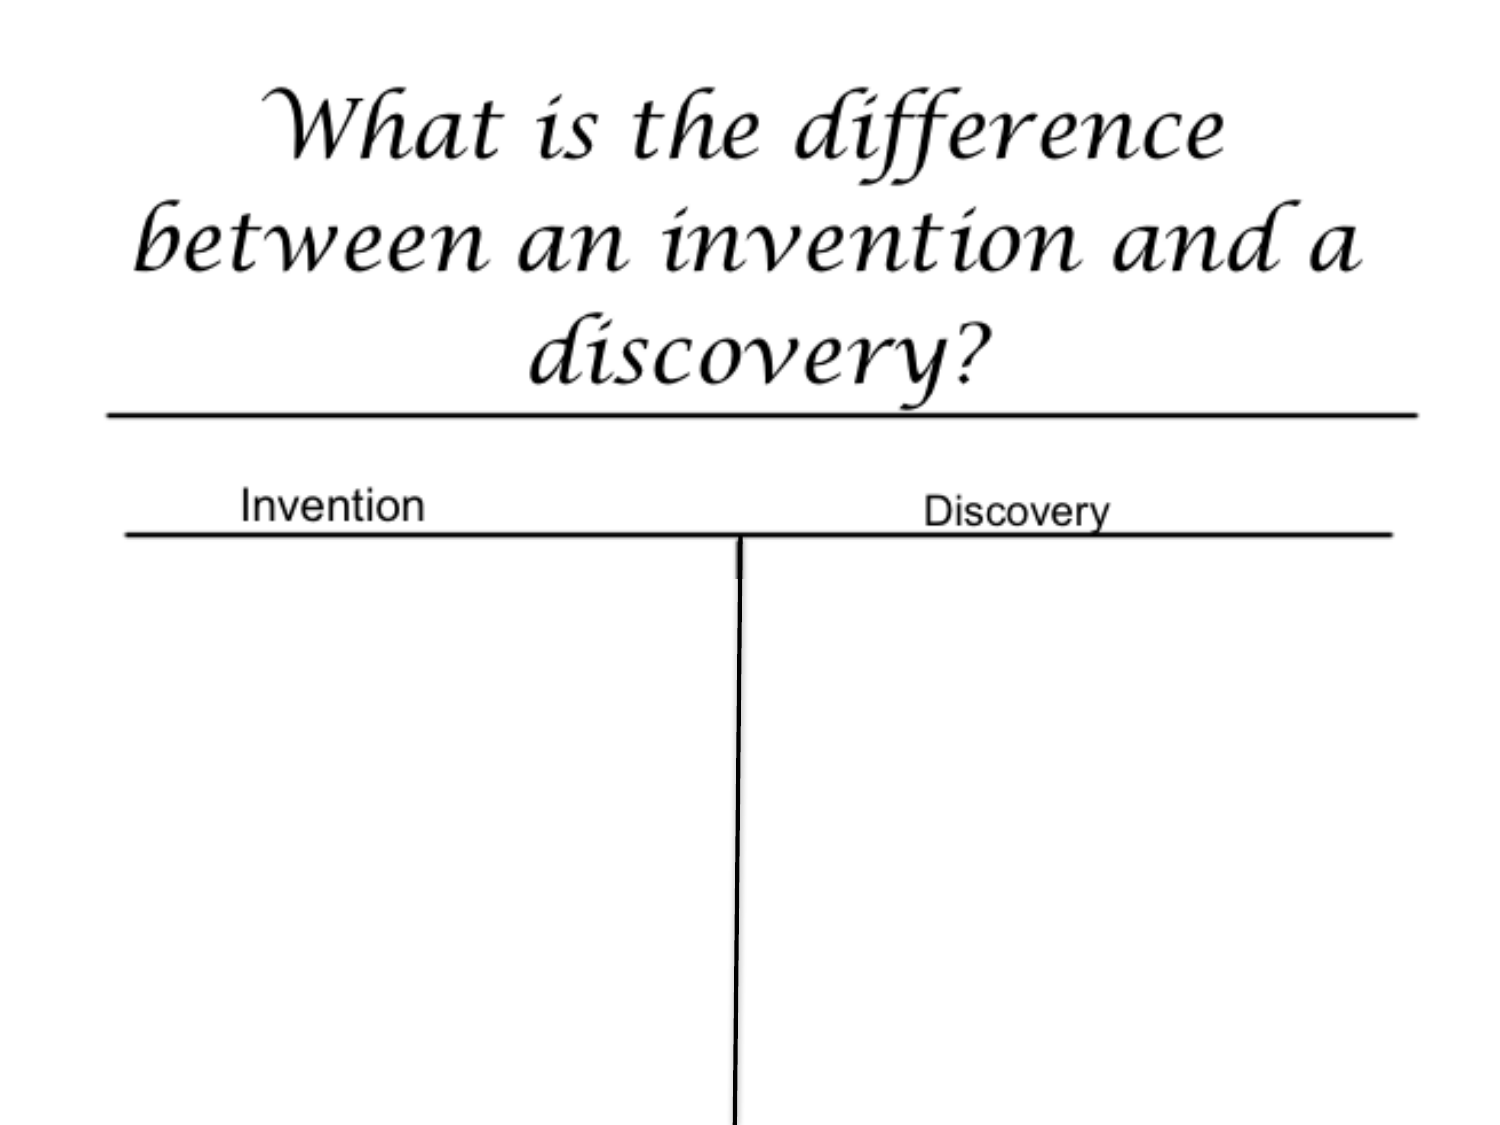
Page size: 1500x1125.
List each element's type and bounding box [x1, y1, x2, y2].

list [74, 42, 1426, 786]
text_box [734, 534, 741, 1125]
